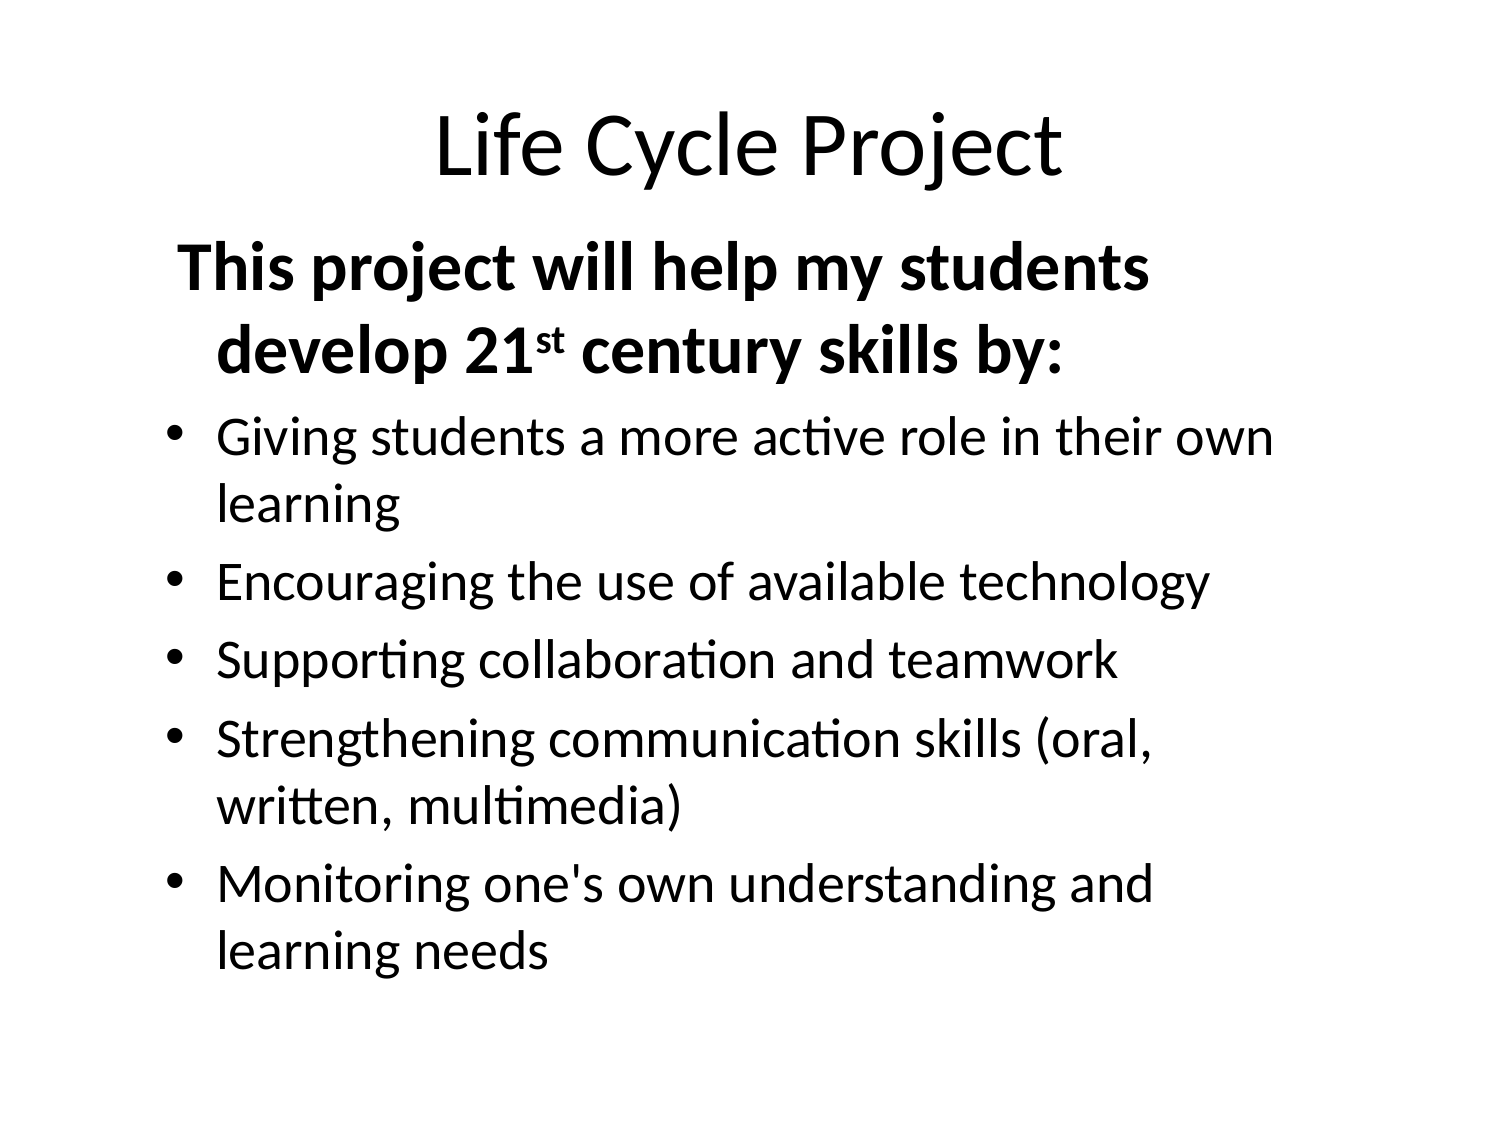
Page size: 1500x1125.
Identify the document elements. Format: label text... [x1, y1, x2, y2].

title Life Cycle Project [75, 45, 1425, 233]
text_box This project will help my students develop 21st century skills by: Giving students a more active role in their own learning Encouraging the use of available technology Supporting collaboration and teamwork Strengthening communication skills (oral, written, multimedia) Monitoring one's own understanding and learning needs [150, 212, 1313, 1005]
